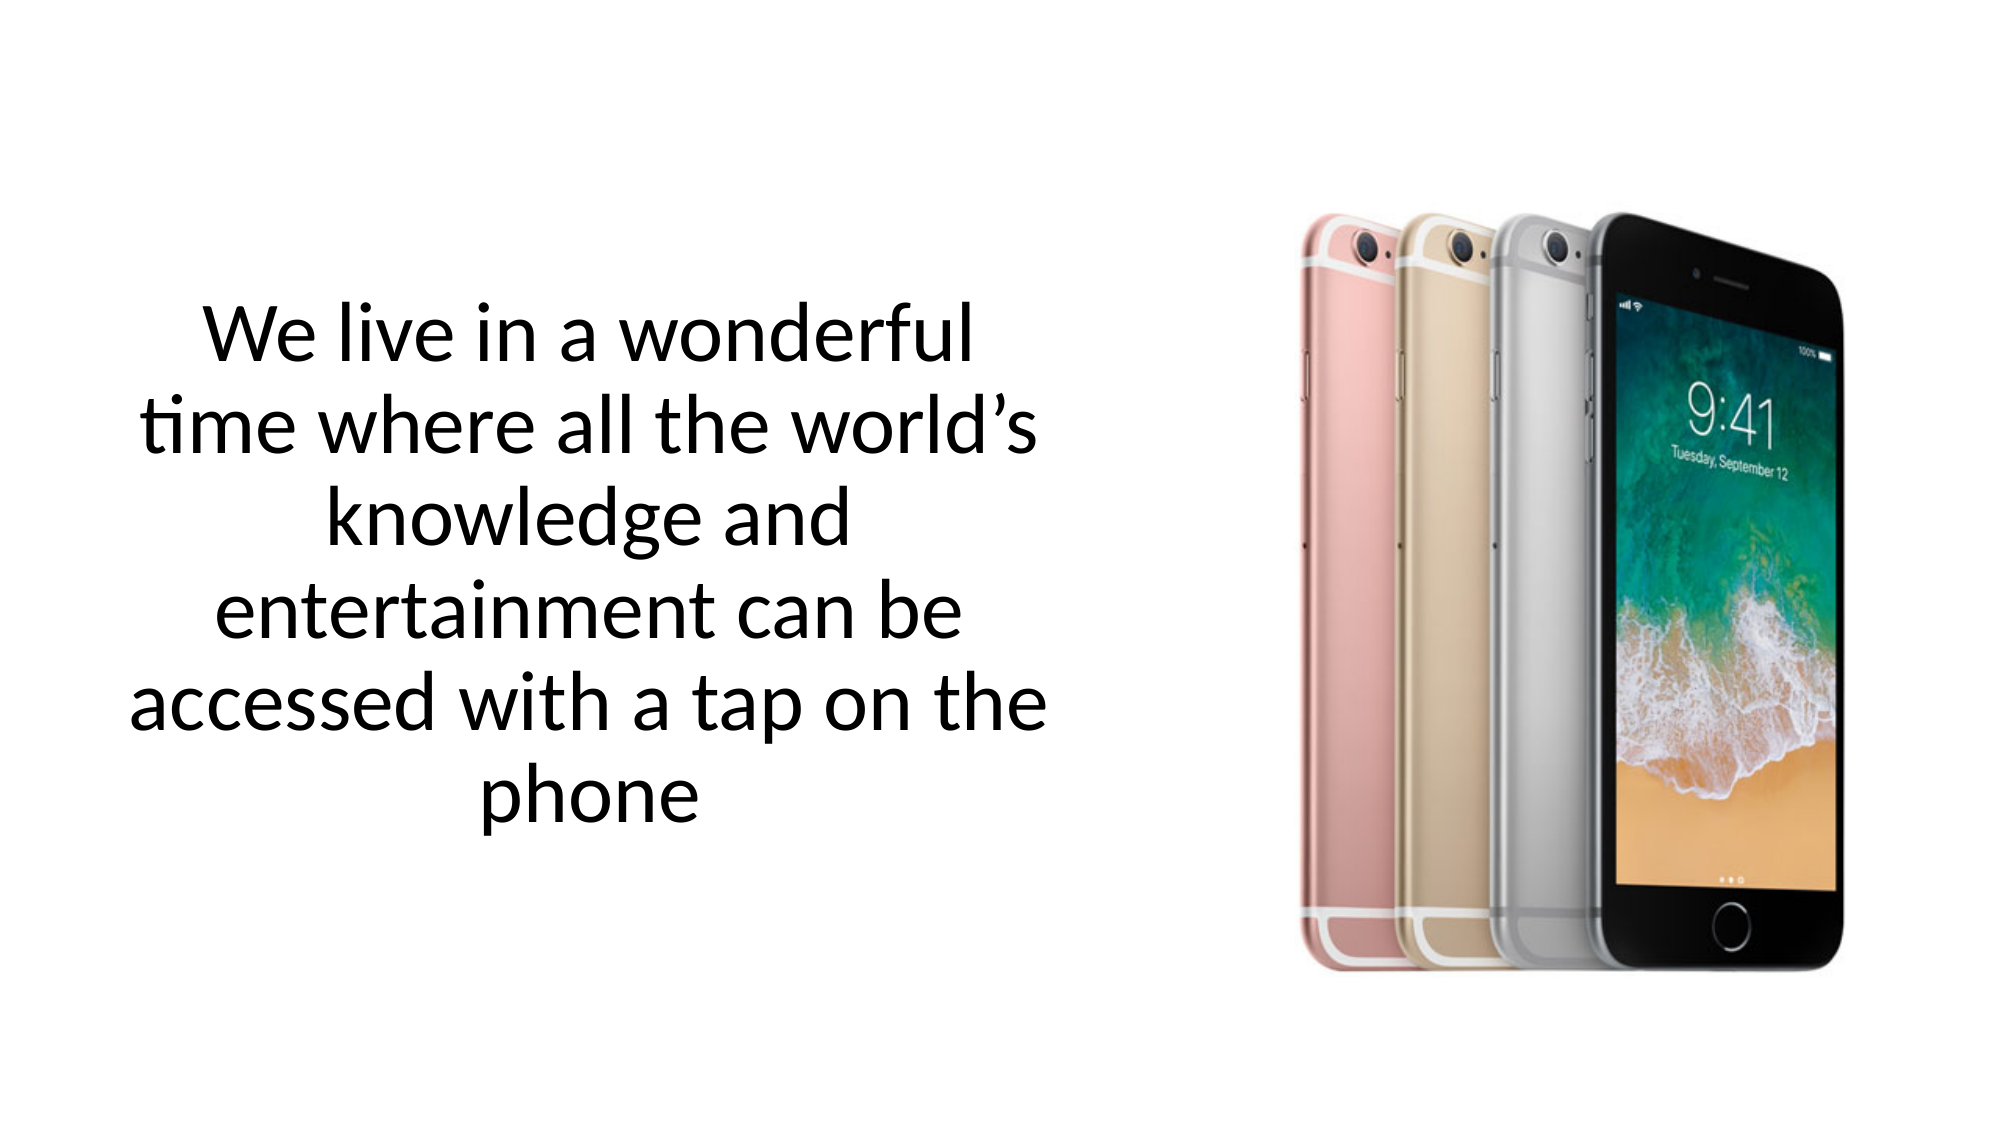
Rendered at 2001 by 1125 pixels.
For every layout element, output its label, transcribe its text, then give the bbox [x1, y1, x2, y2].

picture [1182, 201, 1964, 984]
list We live in a wonderful time where all the world’s knowledge and entertainment can be accessed with a tap on the phone [106, 279, 1074, 1043]
